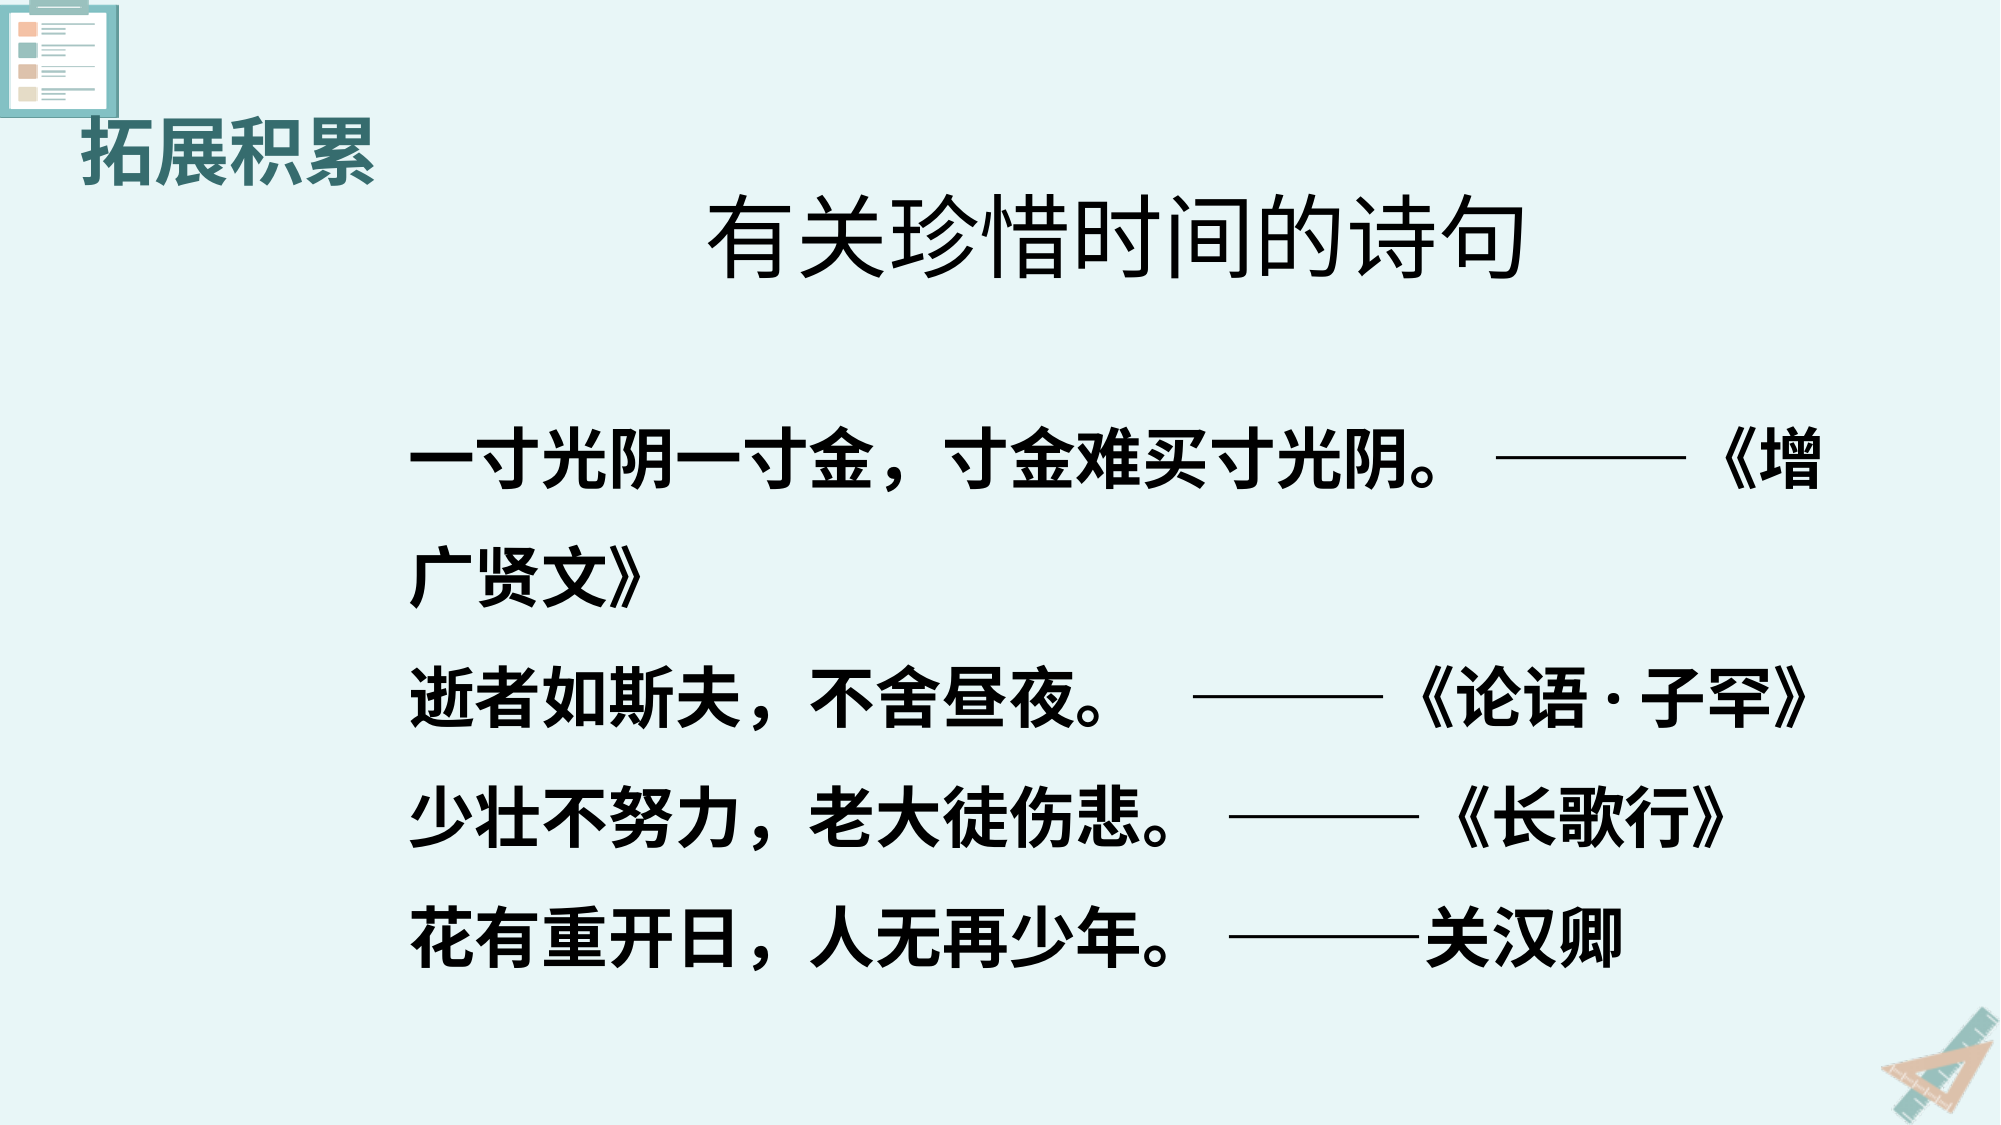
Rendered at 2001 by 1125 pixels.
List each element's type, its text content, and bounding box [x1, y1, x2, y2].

text_box 有关珍惜时间的诗句 [690, 172, 1607, 298]
picture [1881, 1006, 2000, 1125]
picture [0, 0, 119, 119]
text_box 一寸光阴一寸金，寸金难买寸光阴。 ———《增广贤文》 逝者如斯夫，不舍昼夜。 ———《论语·子罕》 少壮不努力，老大徒伤悲。 ———《长歌行》 花有重开日，人无再少年。 ———关汉卿 [393, 369, 1903, 984]
text_box 拓展积累 [33, 89, 425, 209]
